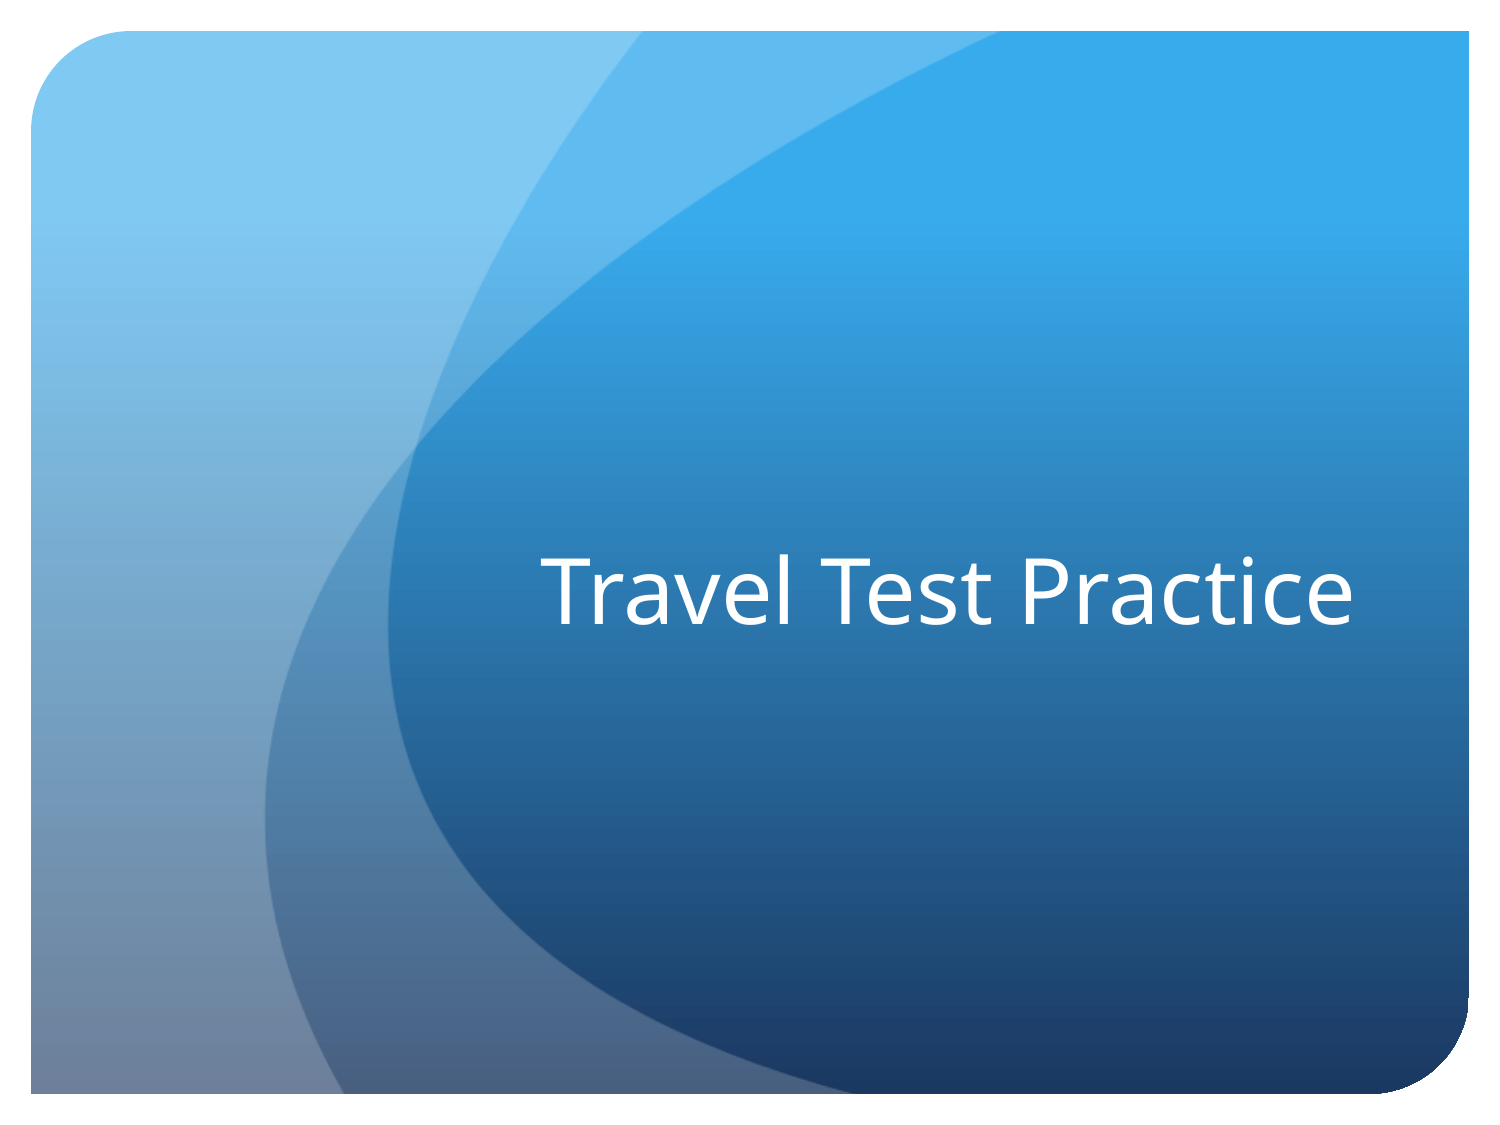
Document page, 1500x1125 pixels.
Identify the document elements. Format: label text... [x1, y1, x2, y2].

picture [25, 30, 1474, 1095]
title Travel Test Practice [262, 408, 1372, 650]
